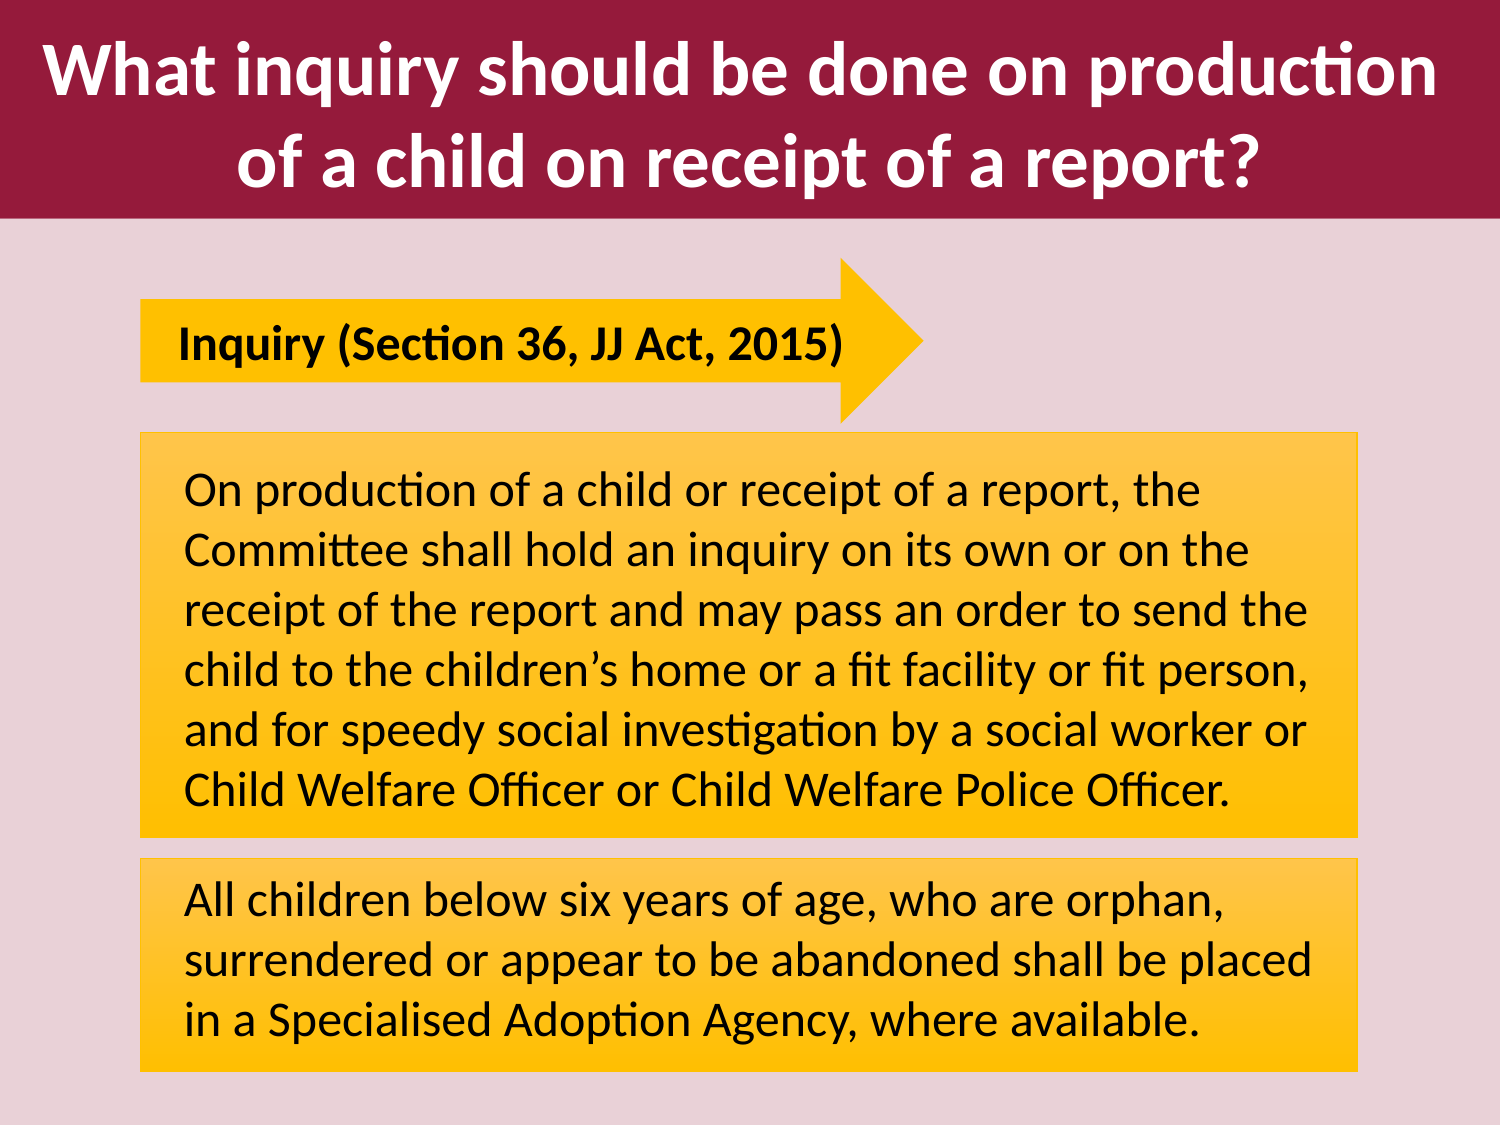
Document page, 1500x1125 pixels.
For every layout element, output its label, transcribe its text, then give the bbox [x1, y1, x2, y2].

text_box Inquiry (Section 36, JJ Act, 2015) [139, 255, 926, 427]
text_box What inquiry should be done on production of a child on receipt of a report? [0, 10, 1500, 198]
text_box [140, 432, 1358, 838]
list On production of a child or receipt of a report, the Committee shall hold an inquiry on its own or on the receipt of the report and may pass an order to send the child to the children’s home or a fit facility or fit person, and for speedy social investigation by a social worker or Child Welfare Officer or Child Welfare Police Officer. All children below six years of age, who are orphan, surrendered or appear to be abandoned shall be placed in a Specialised Adoption Agency, where available. [169, 448, 1336, 1031]
text_box [140, 858, 1358, 1072]
